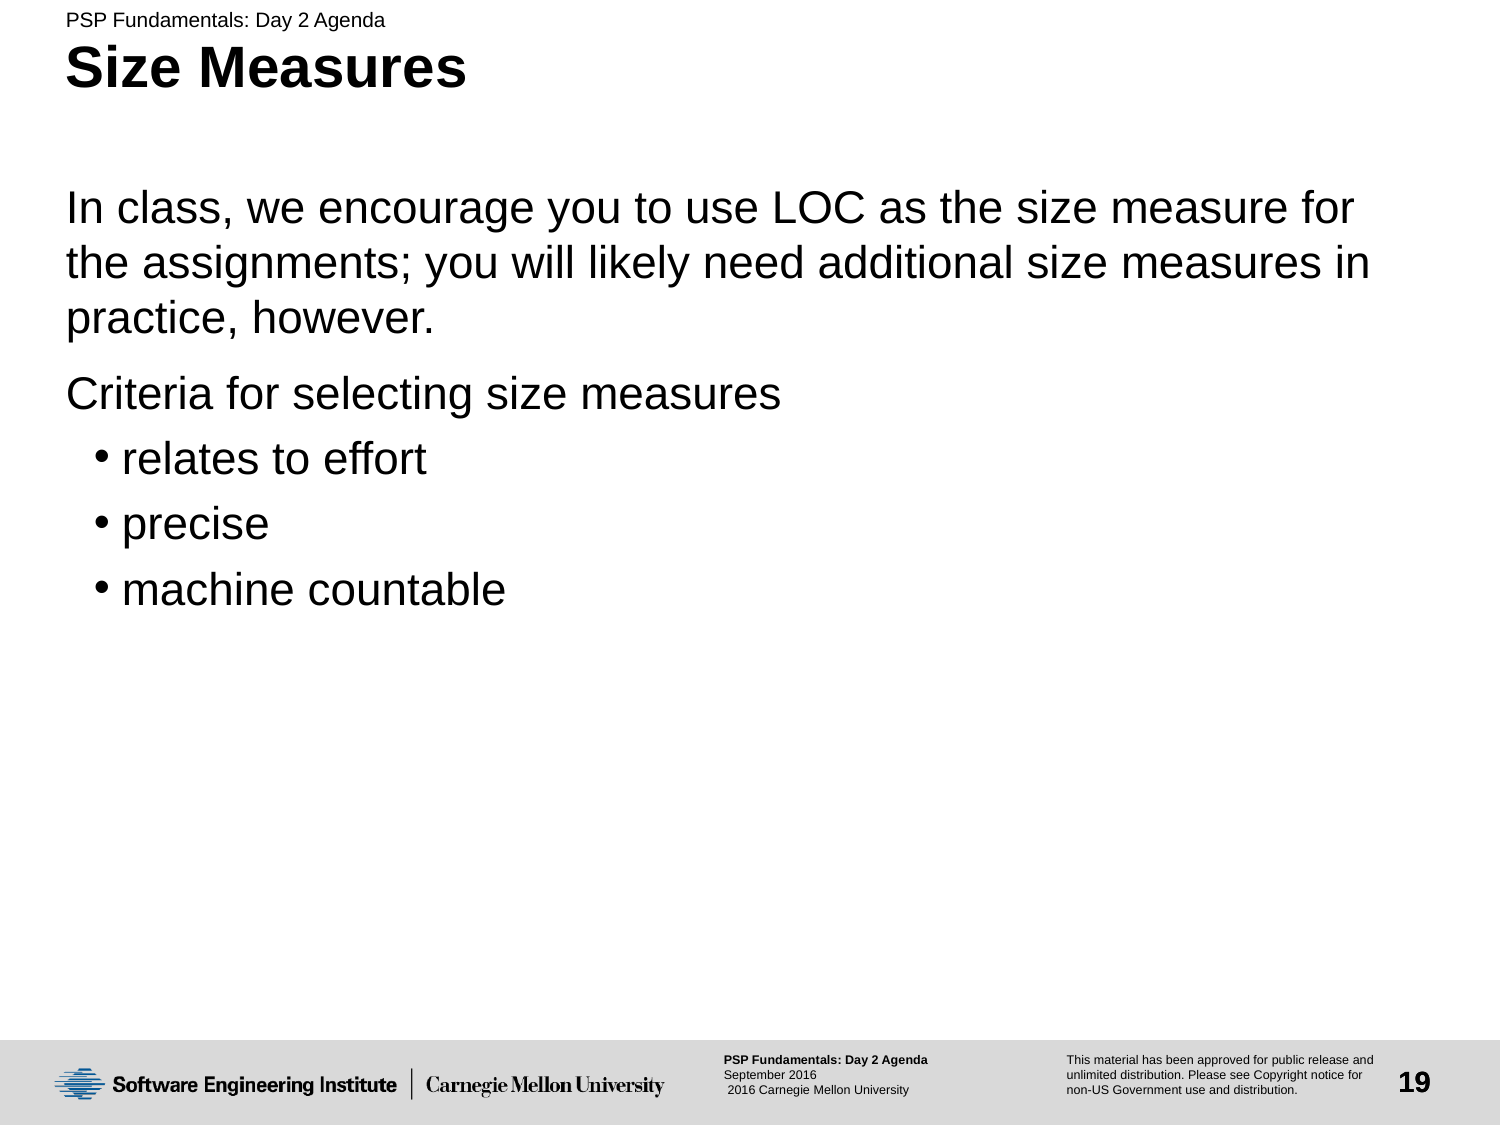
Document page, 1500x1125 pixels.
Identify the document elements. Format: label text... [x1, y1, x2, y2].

picture [46, 1061, 673, 1104]
title Size Measures [65, 37, 1430, 148]
list In class, we encourage you to use LOC as the size measure for the assignments; you will likely need additional size measures in practice, however. Criteria for selecting size measures relates to effort precise machine countable [65, 177, 1431, 1000]
